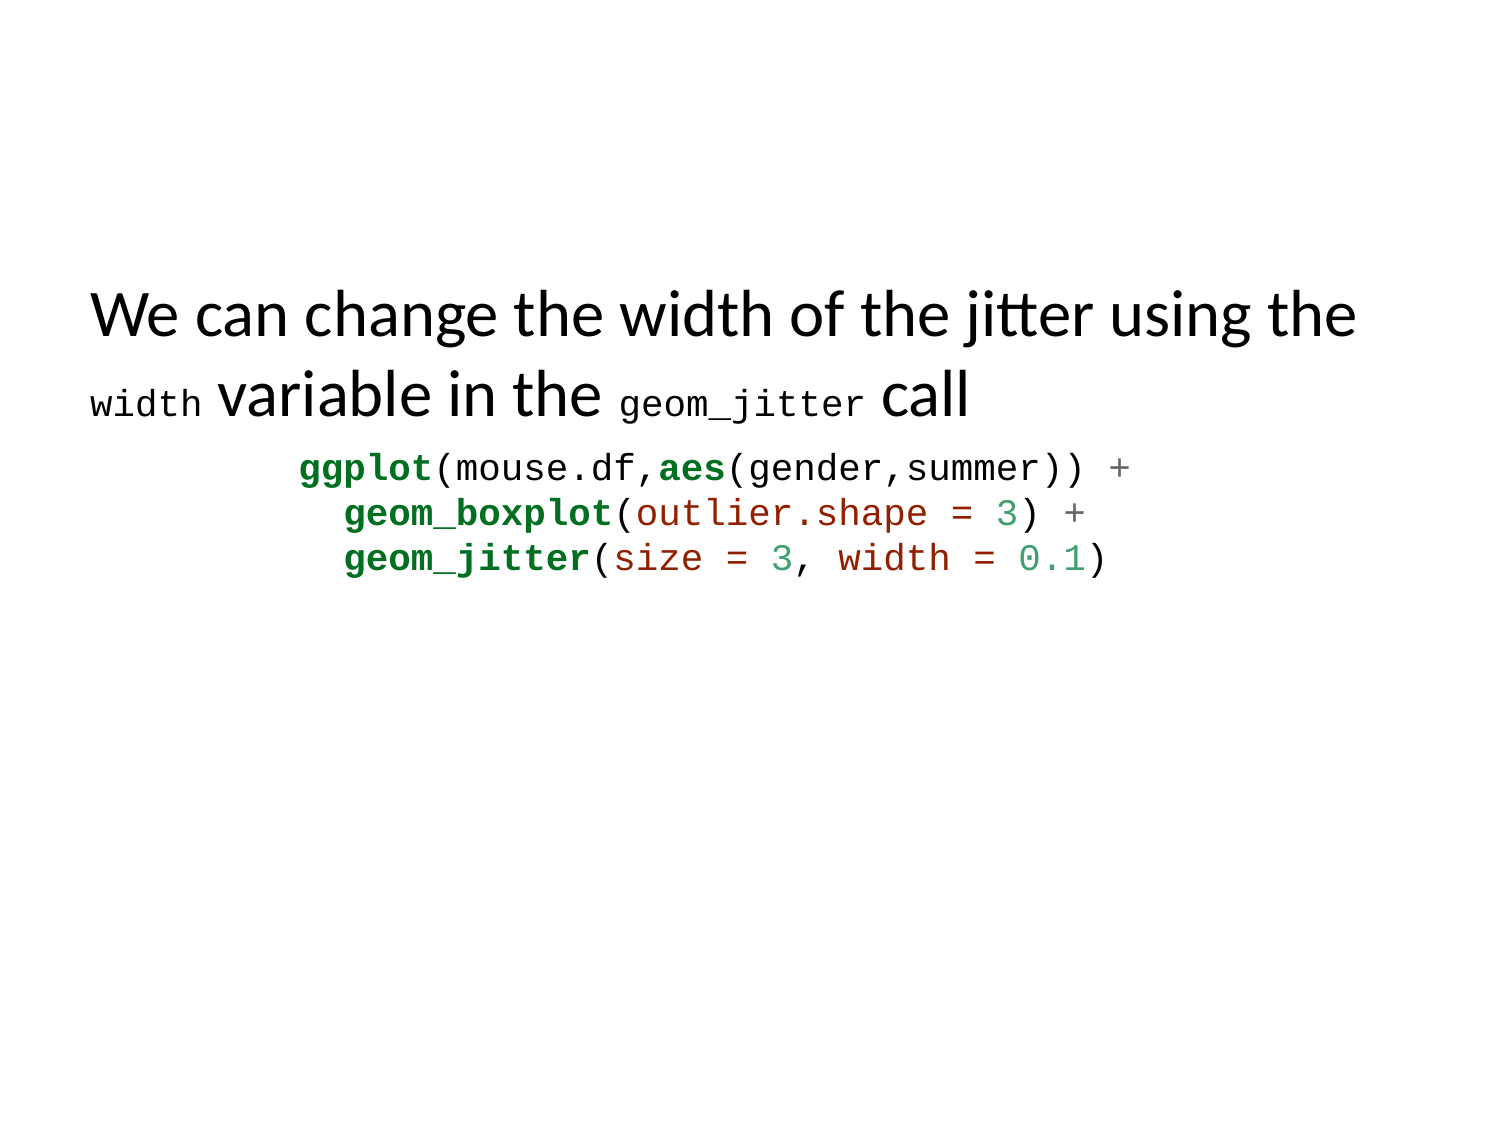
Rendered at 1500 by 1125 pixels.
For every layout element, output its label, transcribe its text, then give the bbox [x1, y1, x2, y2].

list We can change the width of the jitter using the width variable in the geom_jitter call ggplot(mouse.df,aes(gender,summer)) + geom_boxplot(outlier.shape = 3) + geom_jitter(size = 3, width = 0.1) [75, 262, 1425, 1005]
